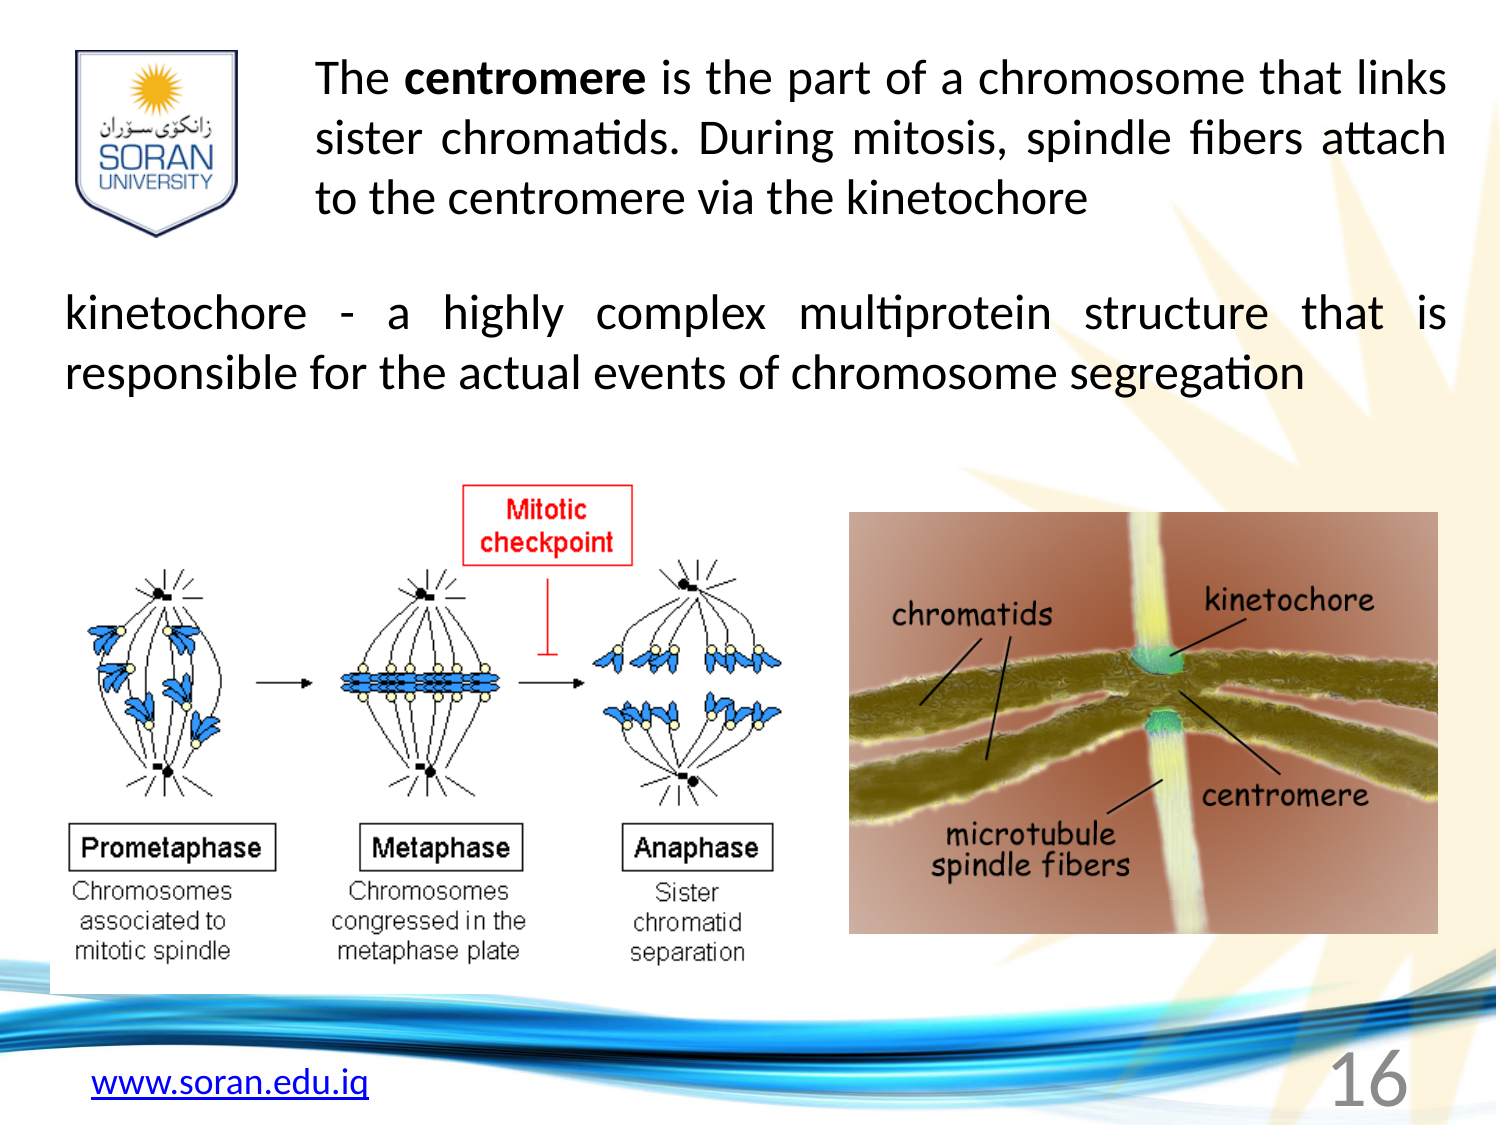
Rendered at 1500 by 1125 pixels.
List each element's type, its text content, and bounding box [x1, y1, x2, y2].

picture [0, 99, 1500, 1125]
picture [75, 50, 238, 238]
slide_number 16 [1074, 1042, 1425, 1103]
text_box The centromere is the part of a chromosome that links sister chromatids. During mitosis, spindle fibers attach to the centromere via the kinetochore [300, 37, 1463, 233]
text_box kinetochore - a highly complex multiprotein structure that is responsible for the actual events of chromosome segregation [49, 272, 1463, 407]
